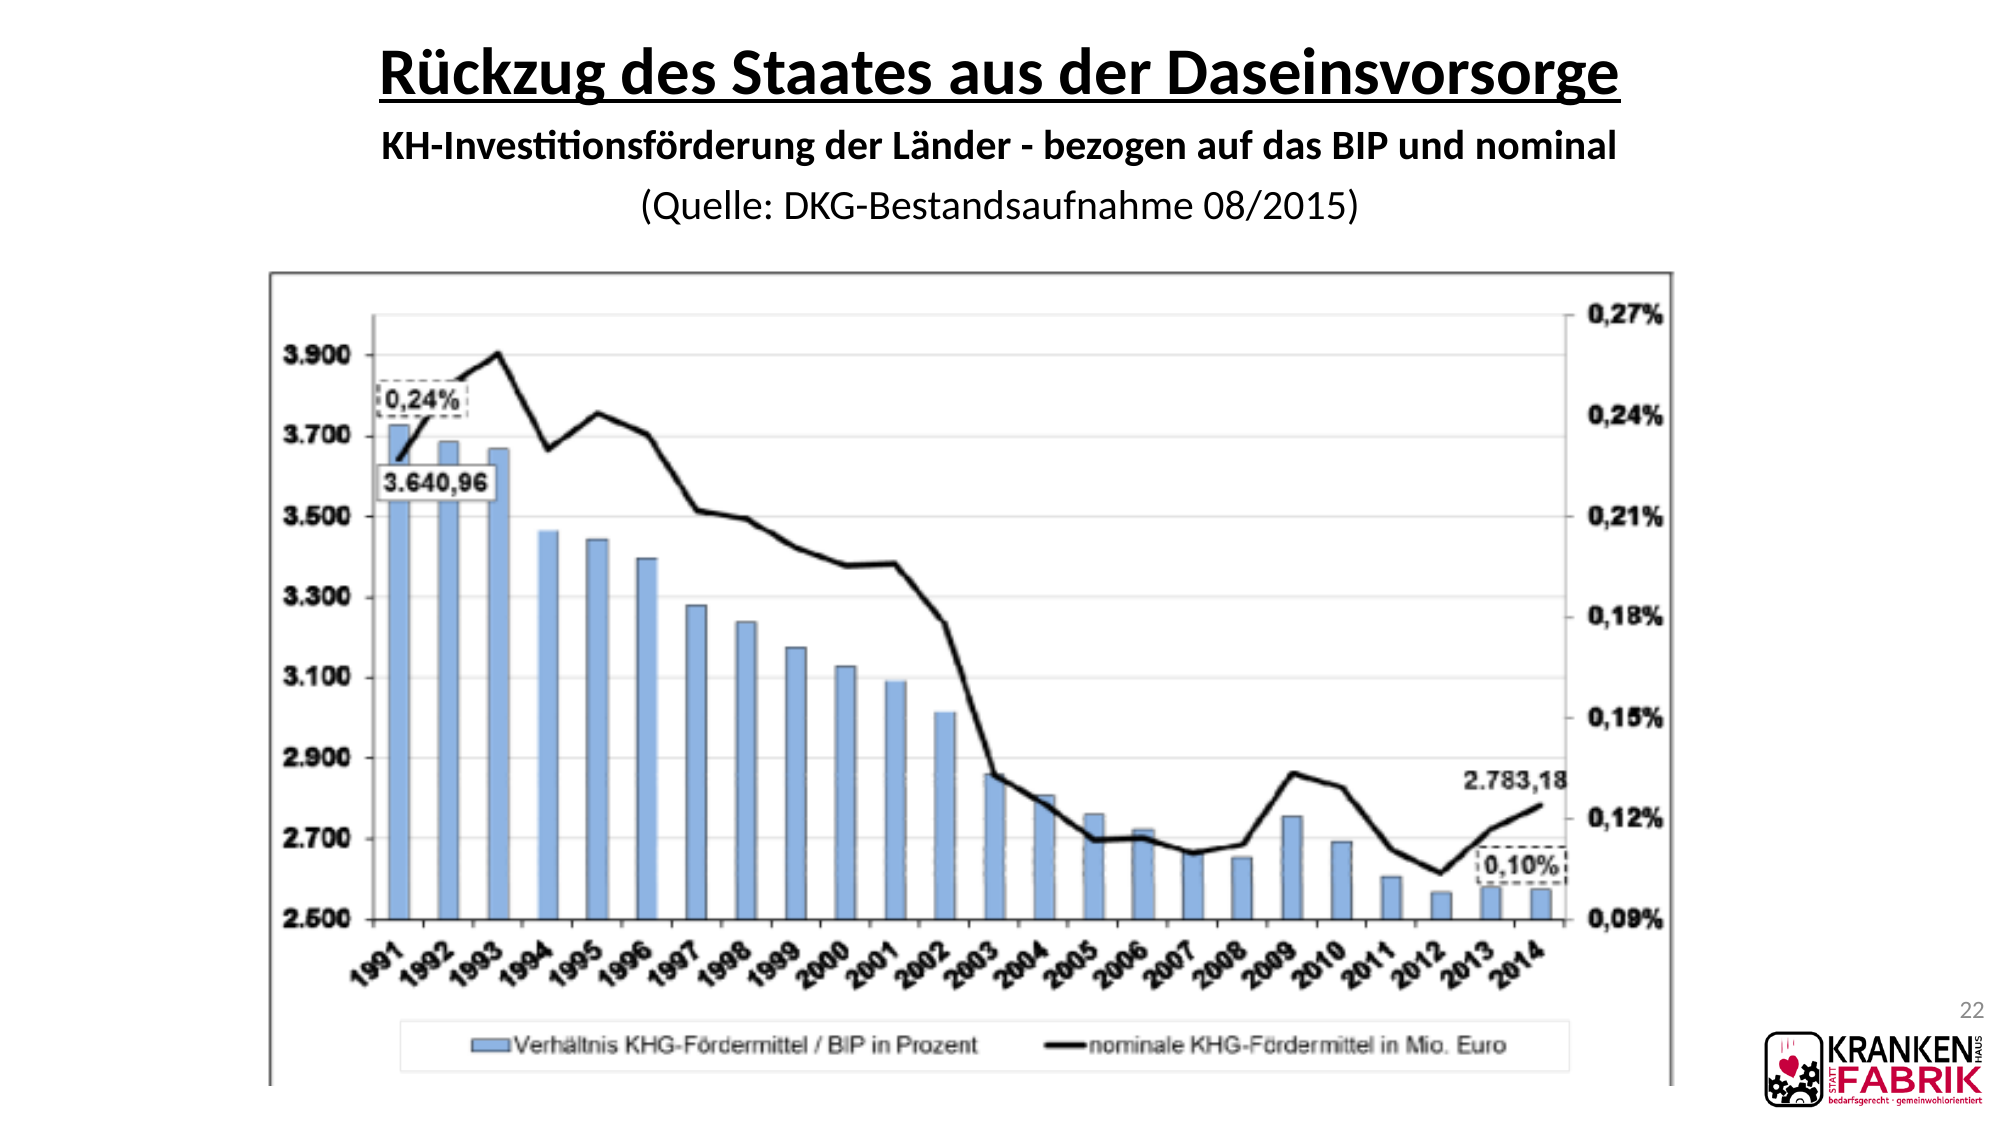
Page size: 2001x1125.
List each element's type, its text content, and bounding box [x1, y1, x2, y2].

slide_number 22 [1817, 979, 2000, 1039]
title Rückzug des Staates aus der Daseinsvorsorge KH-Investitionsförderung der Länder - bezogen auf das BIP und nominal (Quelle: DKG-Bestandsaufnahme 08/2015) [137, 0, 1863, 240]
picture [1746, 1039, 2000, 1125]
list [208, 270, 1817, 1086]
